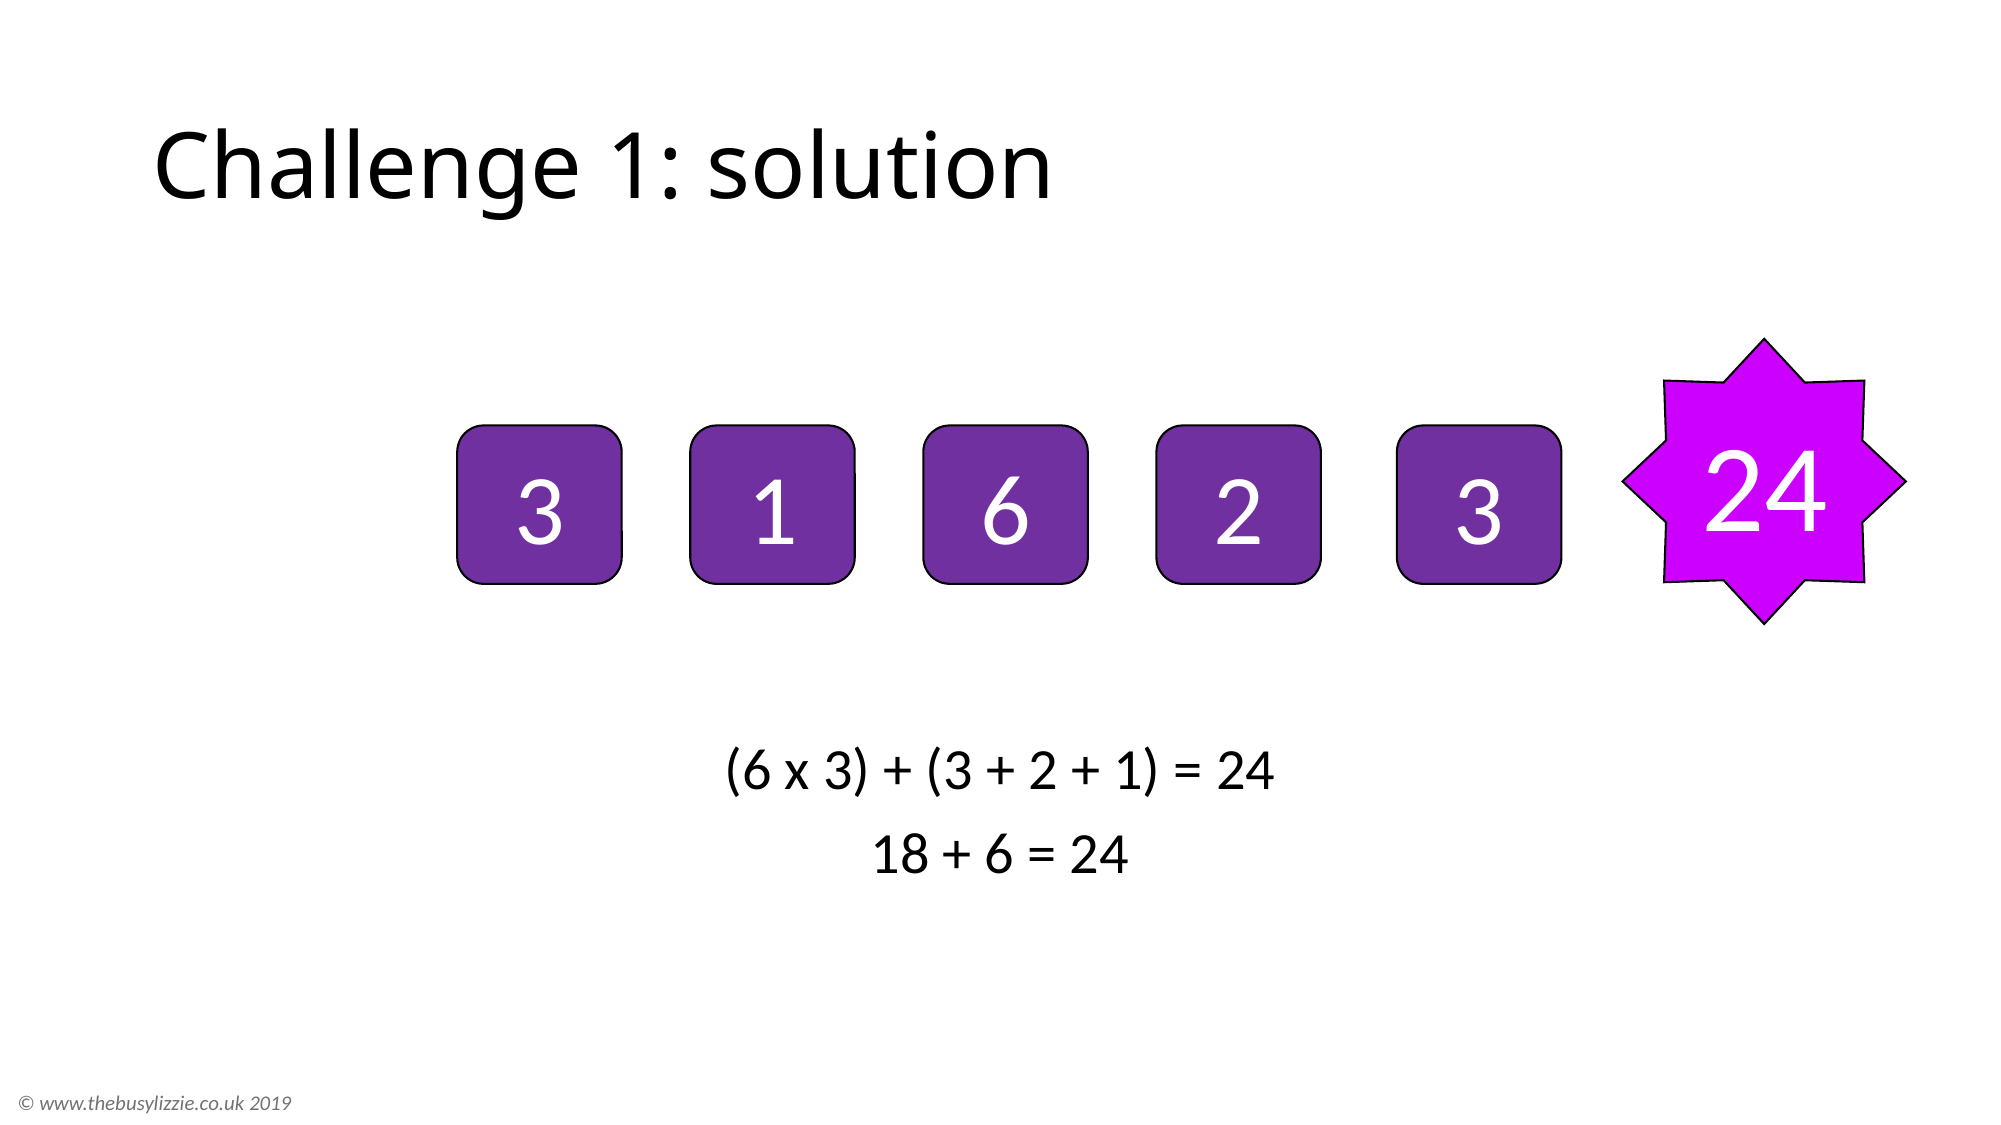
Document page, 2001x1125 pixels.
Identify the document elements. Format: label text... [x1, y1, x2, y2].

text_box © www.thebusylizzie.co.uk 2019 [2, 1082, 311, 1122]
text_box 3 [1395, 424, 1563, 585]
text_box 2 [1155, 424, 1322, 585]
list (6 x 3) + (3 + 2 + 1) = 24 18 + 6 = 24 [137, 731, 1863, 950]
text_box 3 [456, 424, 623, 585]
text_box 1 [689, 424, 856, 585]
text_box 6 [922, 424, 1089, 585]
title Challenge 1: solution [137, 59, 1863, 278]
text_box 24 [1621, 337, 1908, 626]
